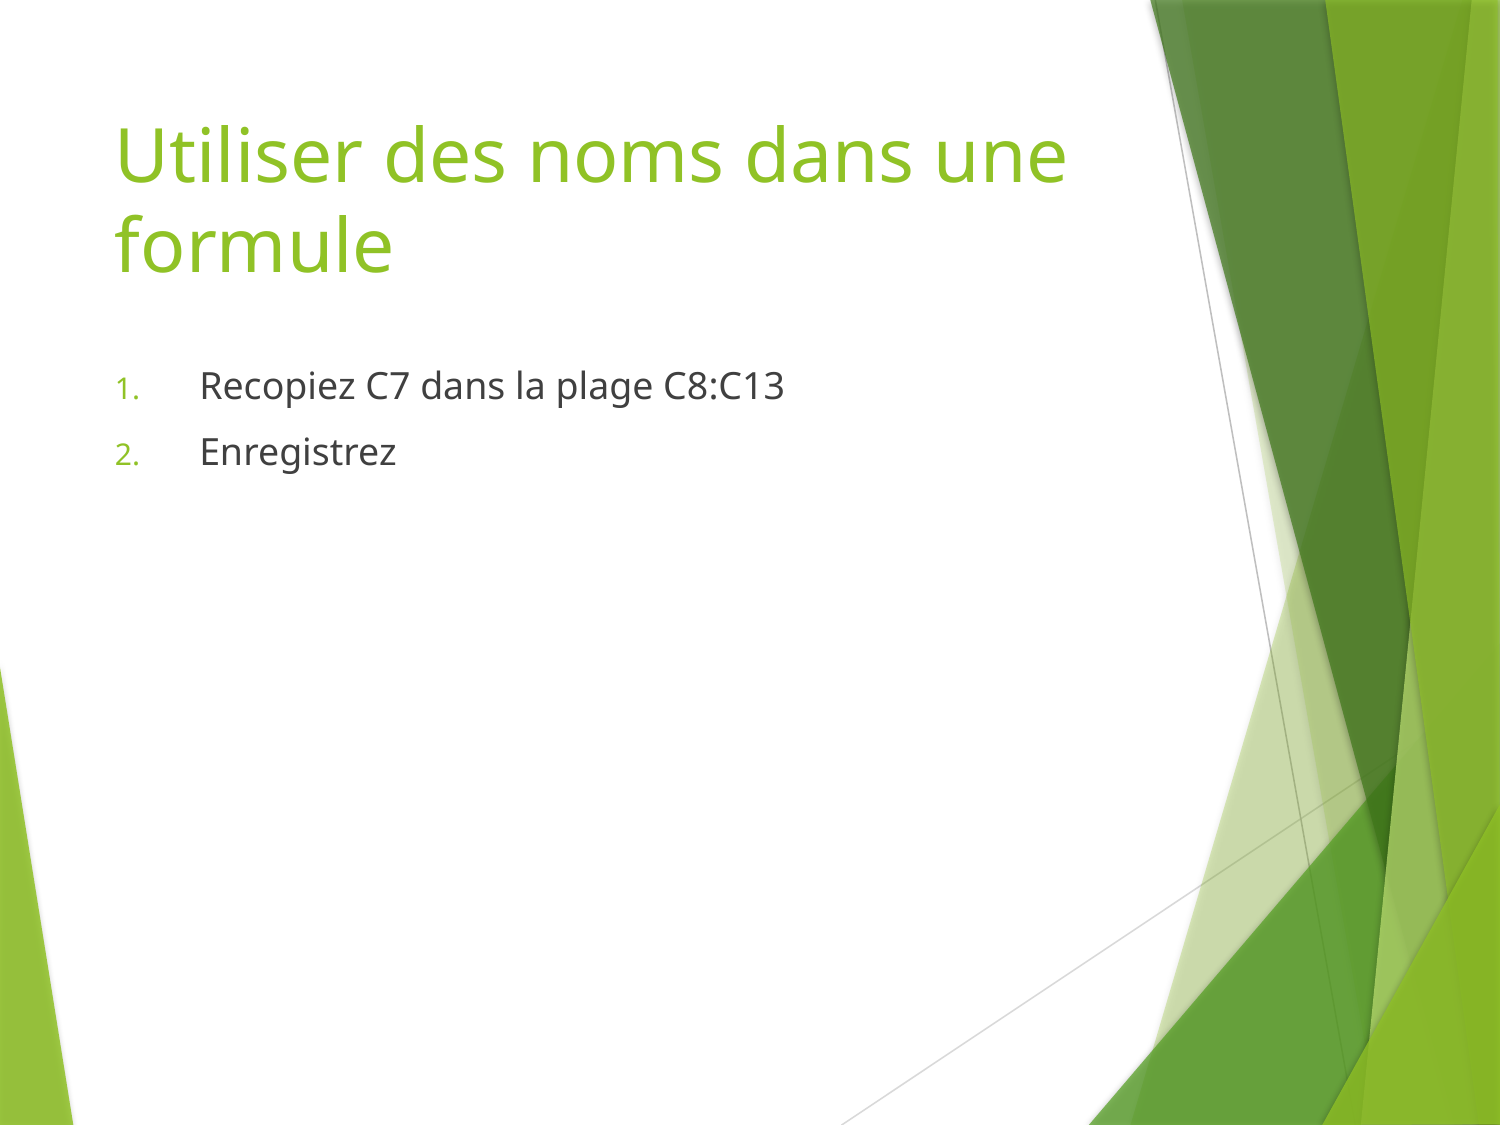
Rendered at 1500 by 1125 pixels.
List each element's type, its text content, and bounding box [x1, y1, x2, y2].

title Utiliser des noms dans une formule [99, 99, 1142, 317]
list Recopiez C7 dans la plage C8:C13 Enregistrez [99, 354, 1142, 992]
